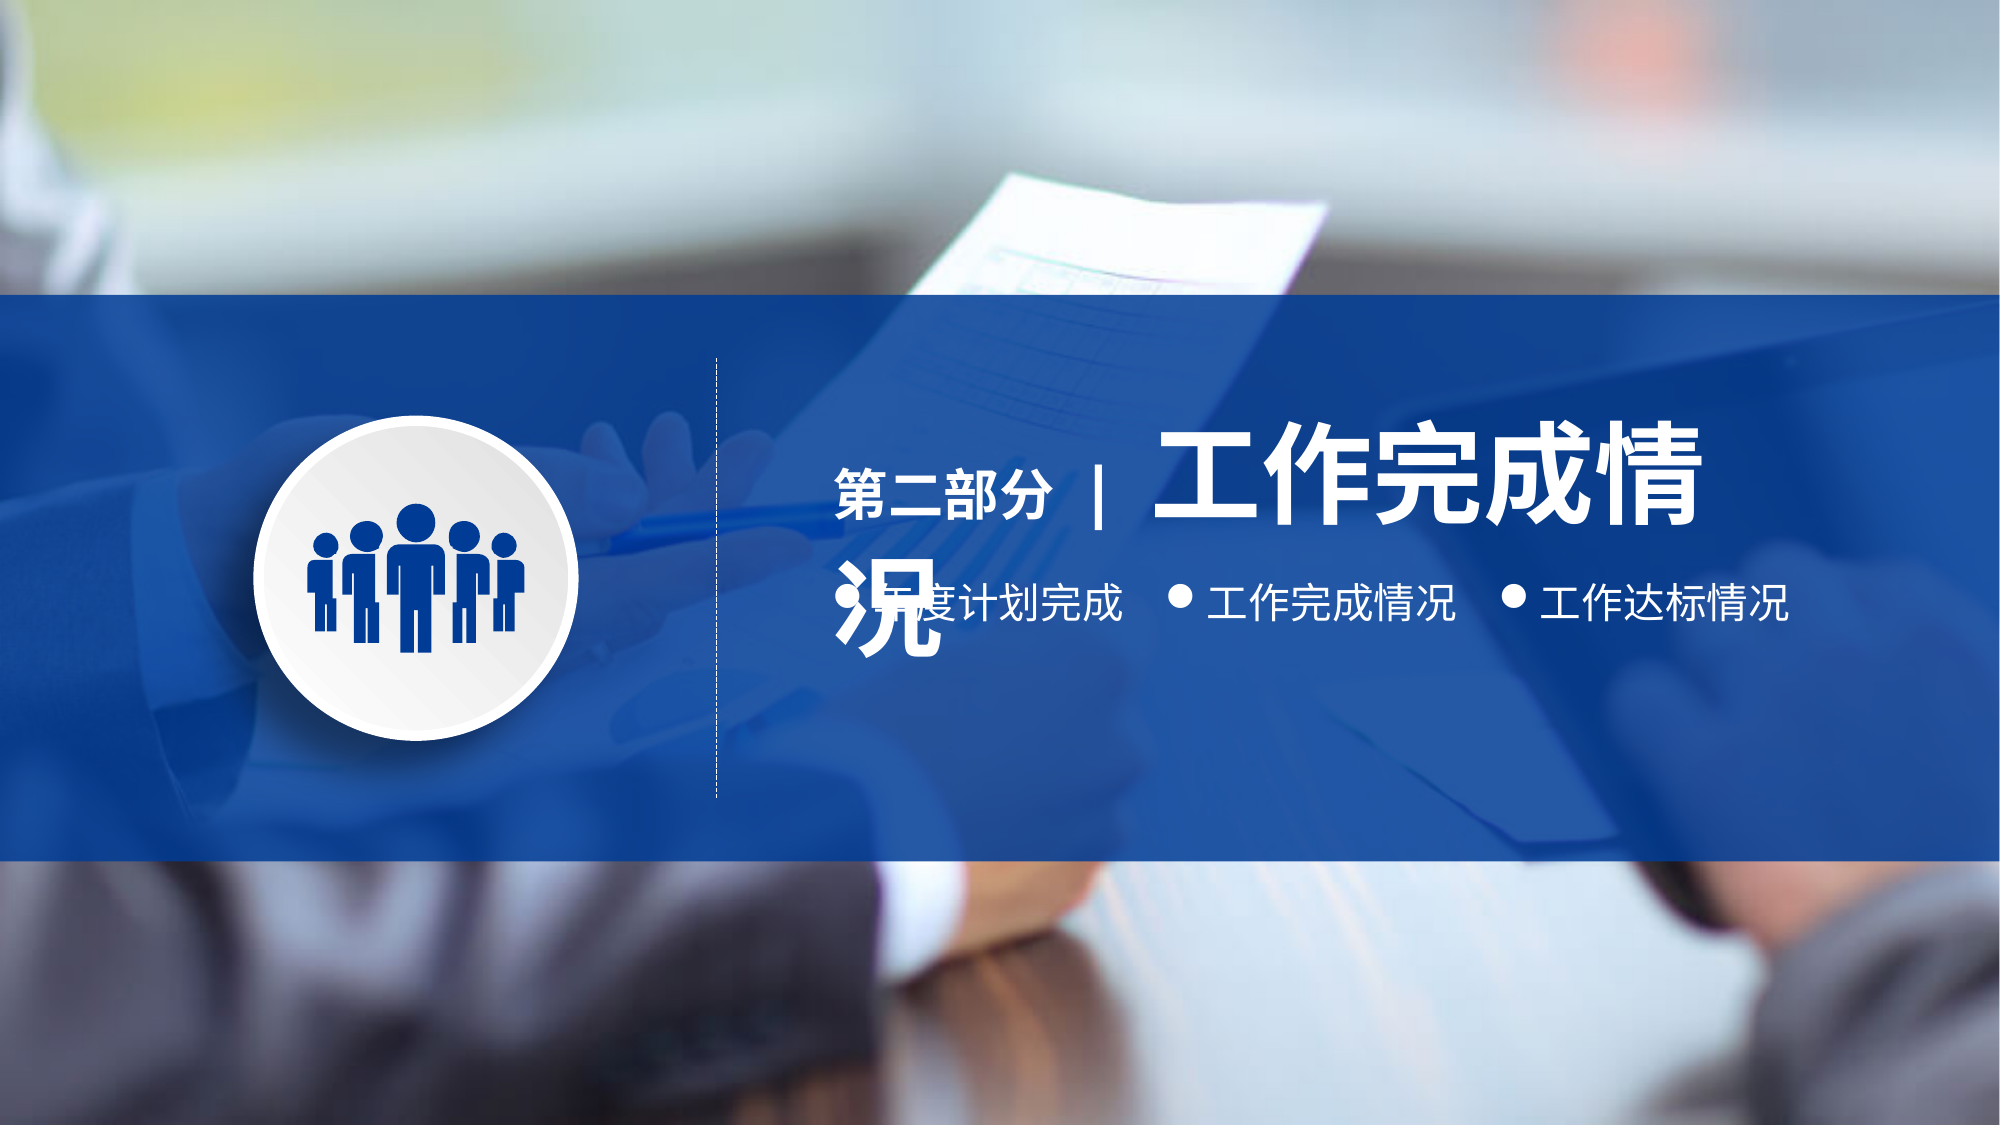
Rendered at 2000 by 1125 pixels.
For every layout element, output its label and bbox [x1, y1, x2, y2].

picture [0, 0, 2000, 1125]
text_box [258, 420, 574, 736]
